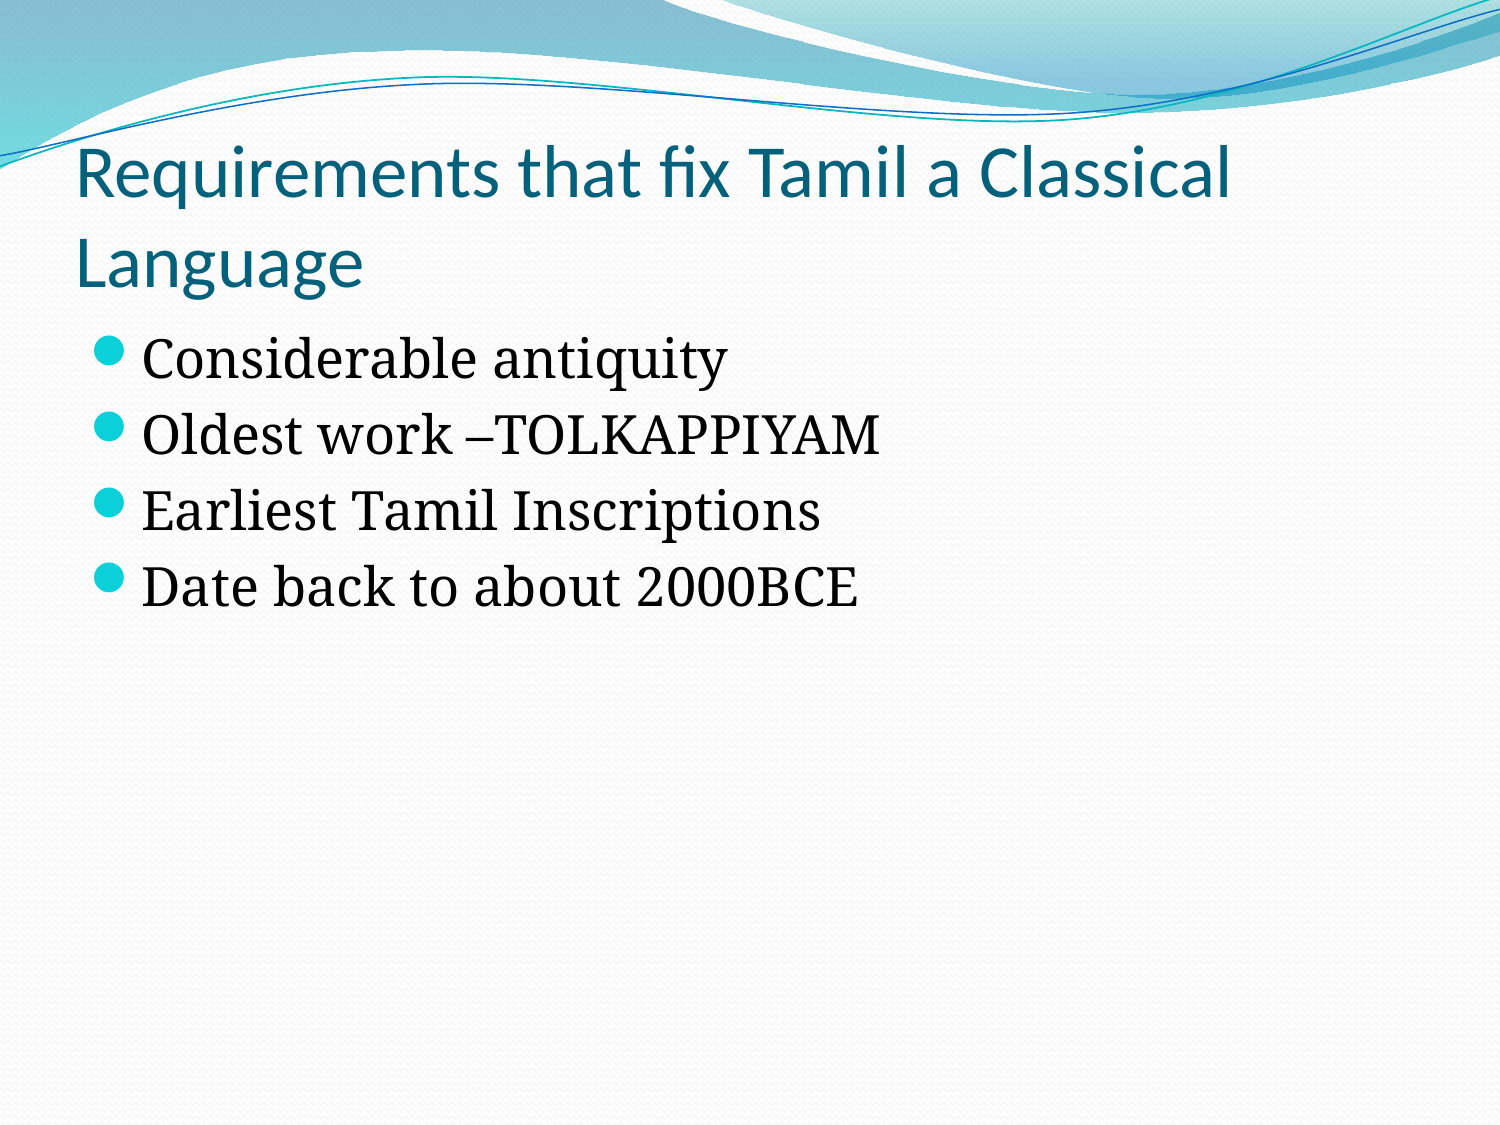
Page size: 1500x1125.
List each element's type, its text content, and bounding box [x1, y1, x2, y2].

list Considerable antiquity Oldest work –TOLKAPPIYAM Earliest Tamil Inscriptions Date back to about 2000BCE [75, 317, 1425, 1038]
title Requirements that fix Tamil a Classical Language [75, 115, 1425, 303]
